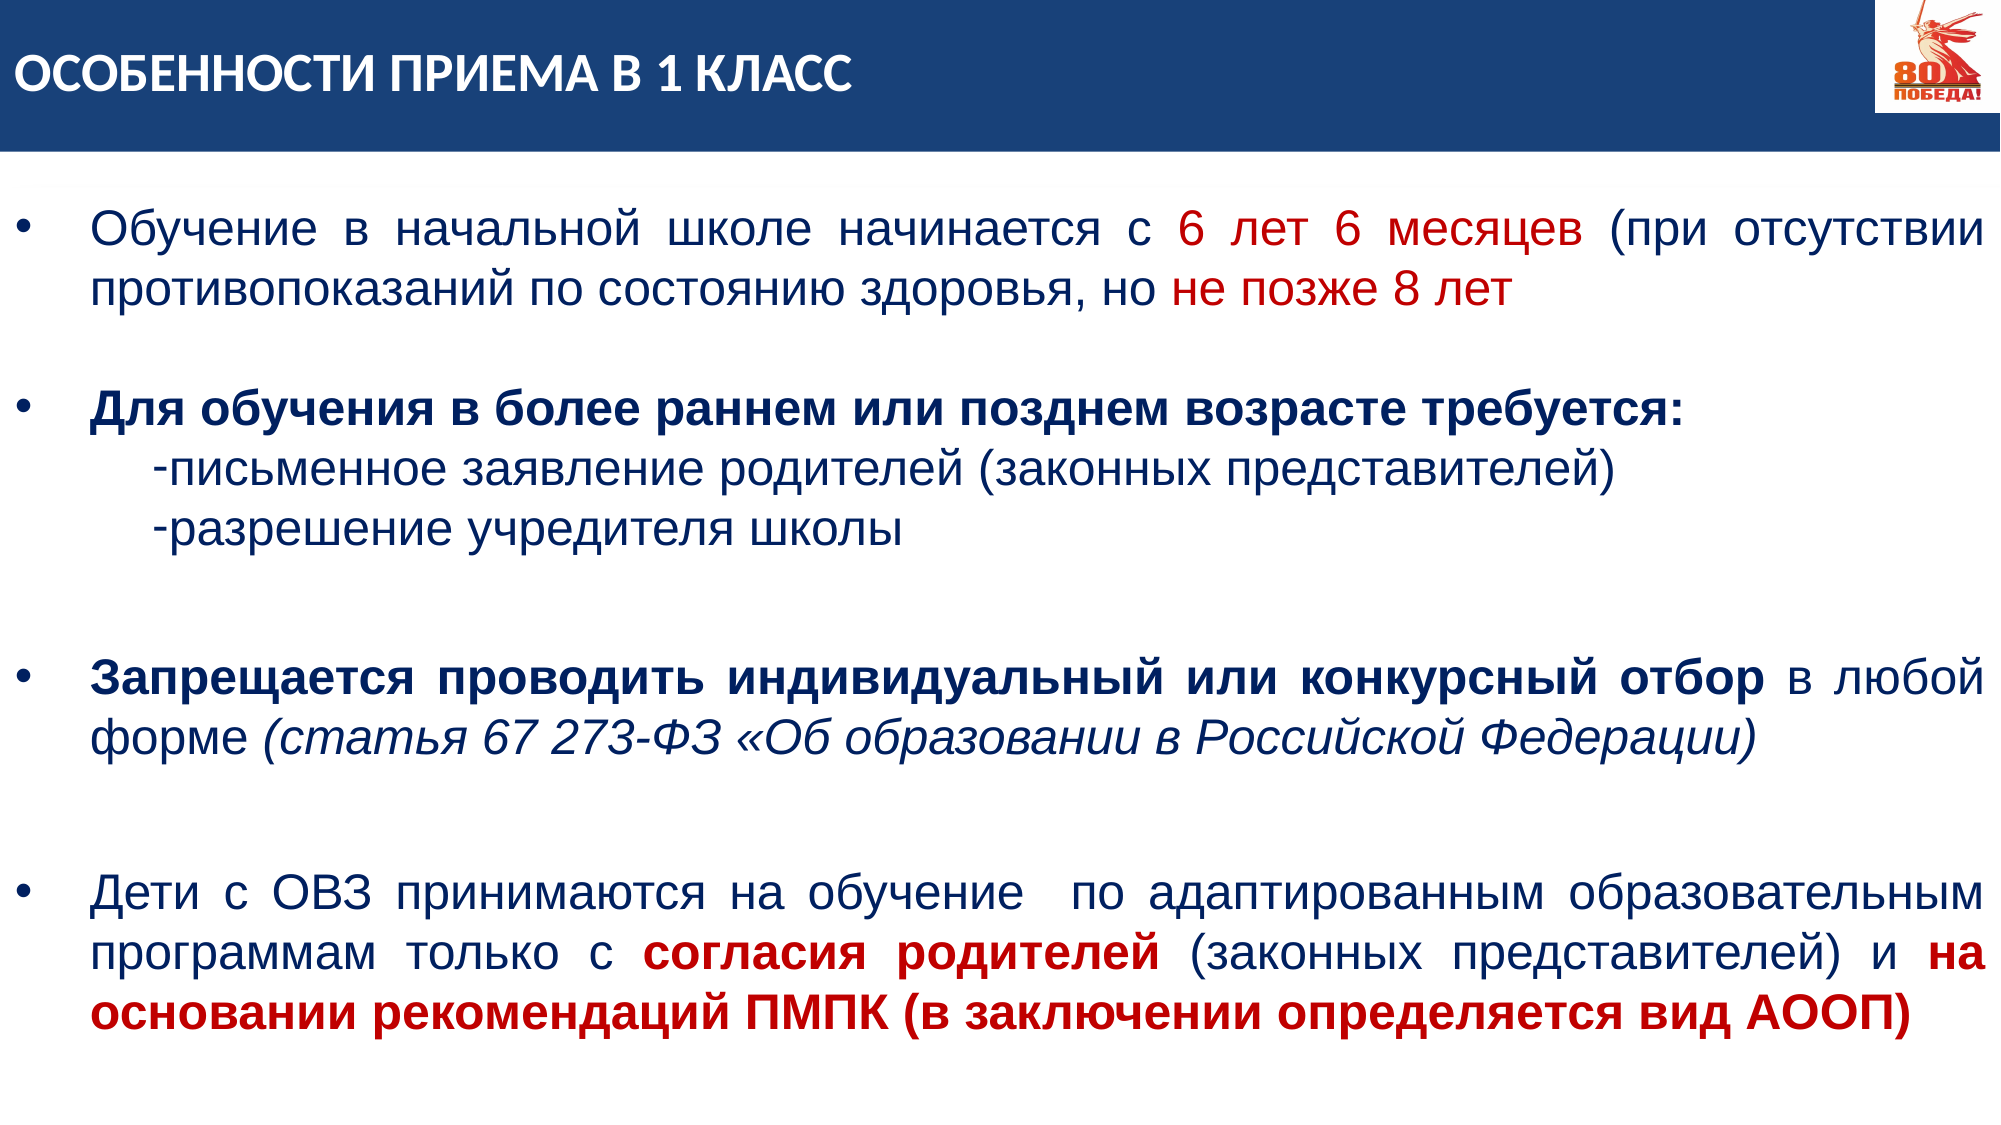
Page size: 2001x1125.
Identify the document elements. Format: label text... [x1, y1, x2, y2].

text_box ОСОБЕННОСТИ ПРИЕМА В 1 КЛАСС [0, 0, 2000, 153]
text_box Обучение в начальной школе начинается с 6 лет 6 месяцев (при отсутствии противопоказаний по состоянию здоровья, но не позже 8 лет Для обучения в более раннем или позднем возрасте требуется: письменное заявление родителей (законных представителей) разрешение учредителя школы Запрещается проводить индивидуальный или конкурсный отбор в любой форме (статья 67 273-ФЗ «Об образовании в Российской Федерации) Дети с ОВЗ принимаются на обучение по адаптированным образовательным программам только с согласия родителей (законных представителей) и на основании рекомендаций ПМПК (в заключении определяется вид АООП) [0, 187, 2000, 1125]
picture [1875, 0, 2000, 113]
